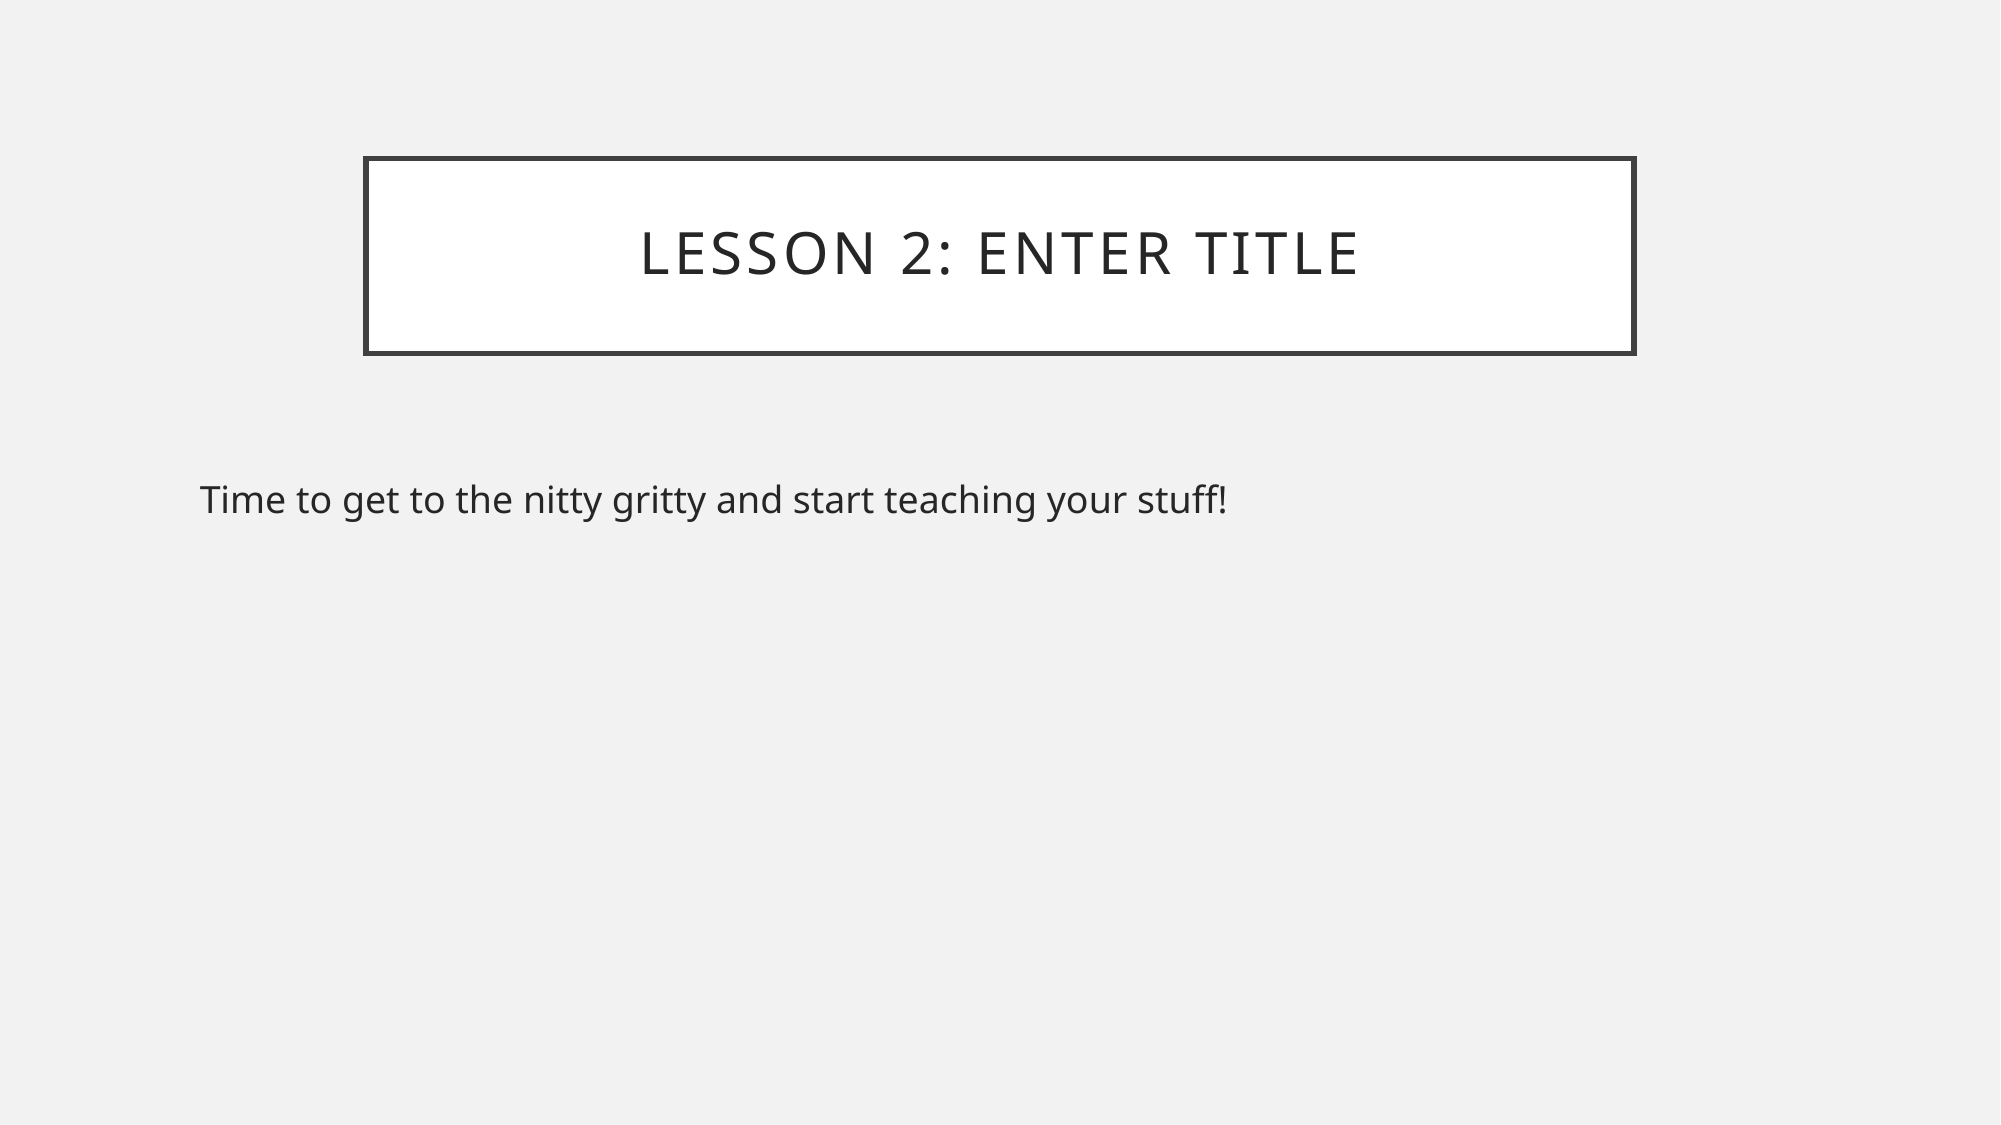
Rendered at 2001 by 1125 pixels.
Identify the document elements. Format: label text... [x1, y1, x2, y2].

title Lesson 2: Enter Title [363, 156, 1637, 356]
list Time to get to the nitty gritty and start teaching your stuff! [177, 468, 1834, 1005]
